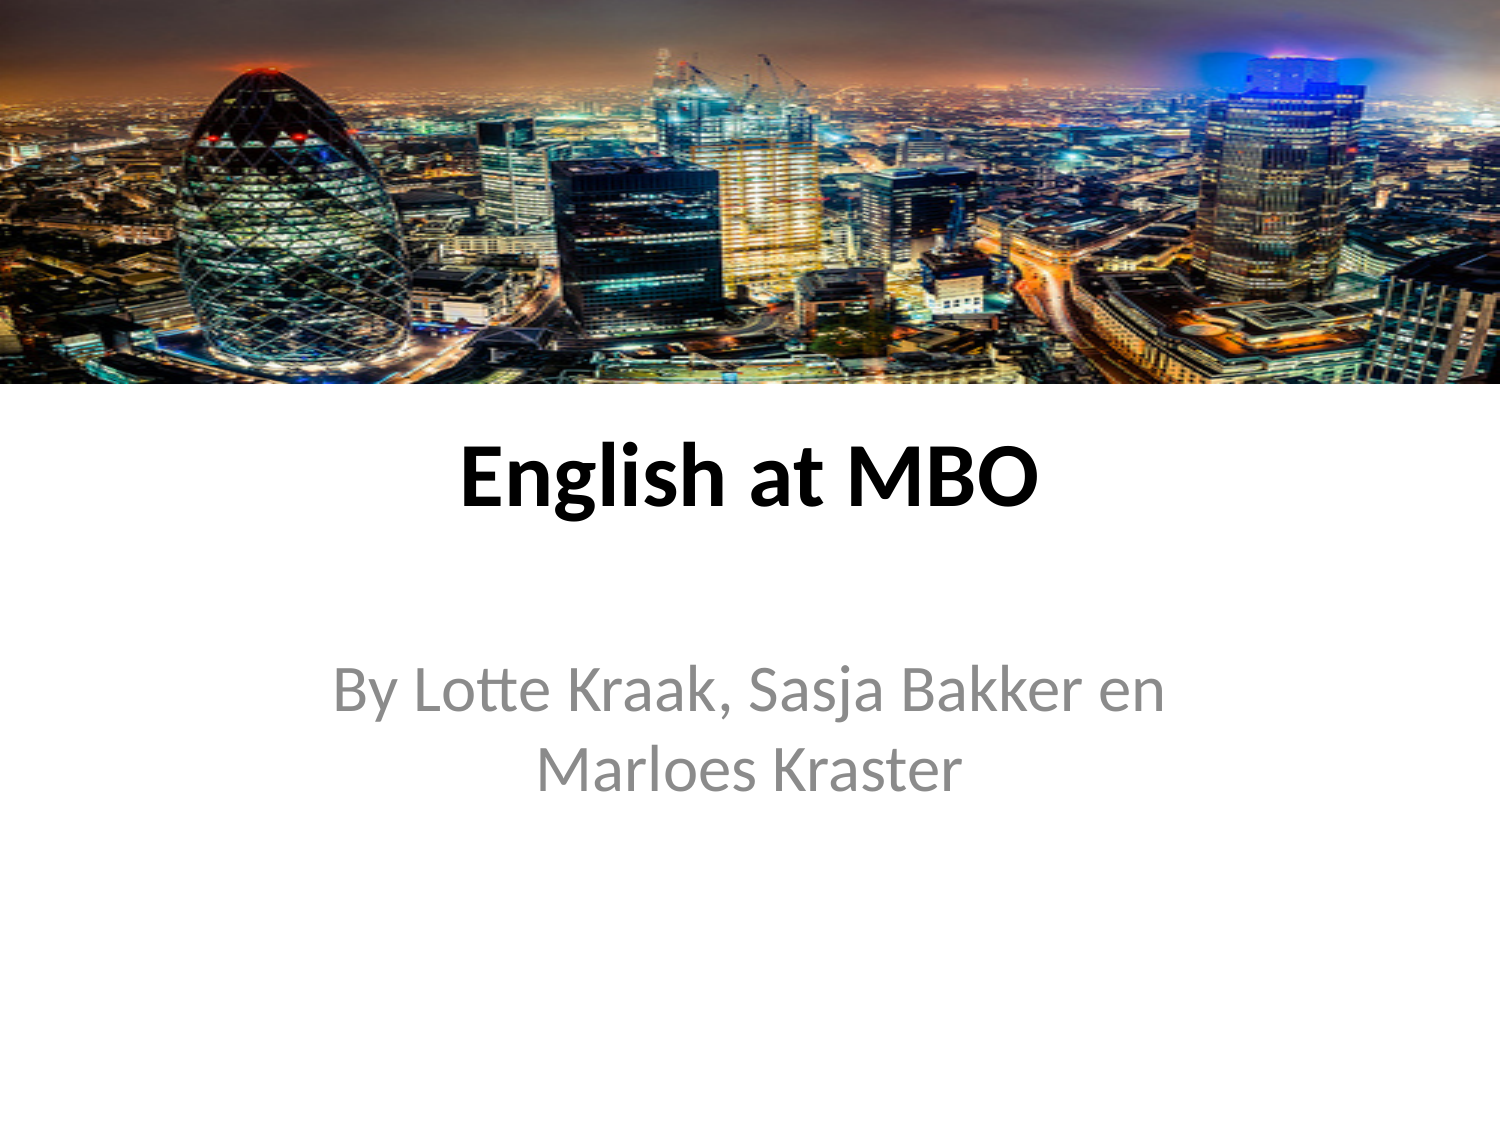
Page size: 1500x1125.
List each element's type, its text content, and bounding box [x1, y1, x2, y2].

picture [0, 0, 1500, 385]
subtitle By Lotte Kraak, Sasja Bakker en Marloes Kraster [225, 637, 1275, 925]
title English at MBO [112, 392, 1388, 591]
